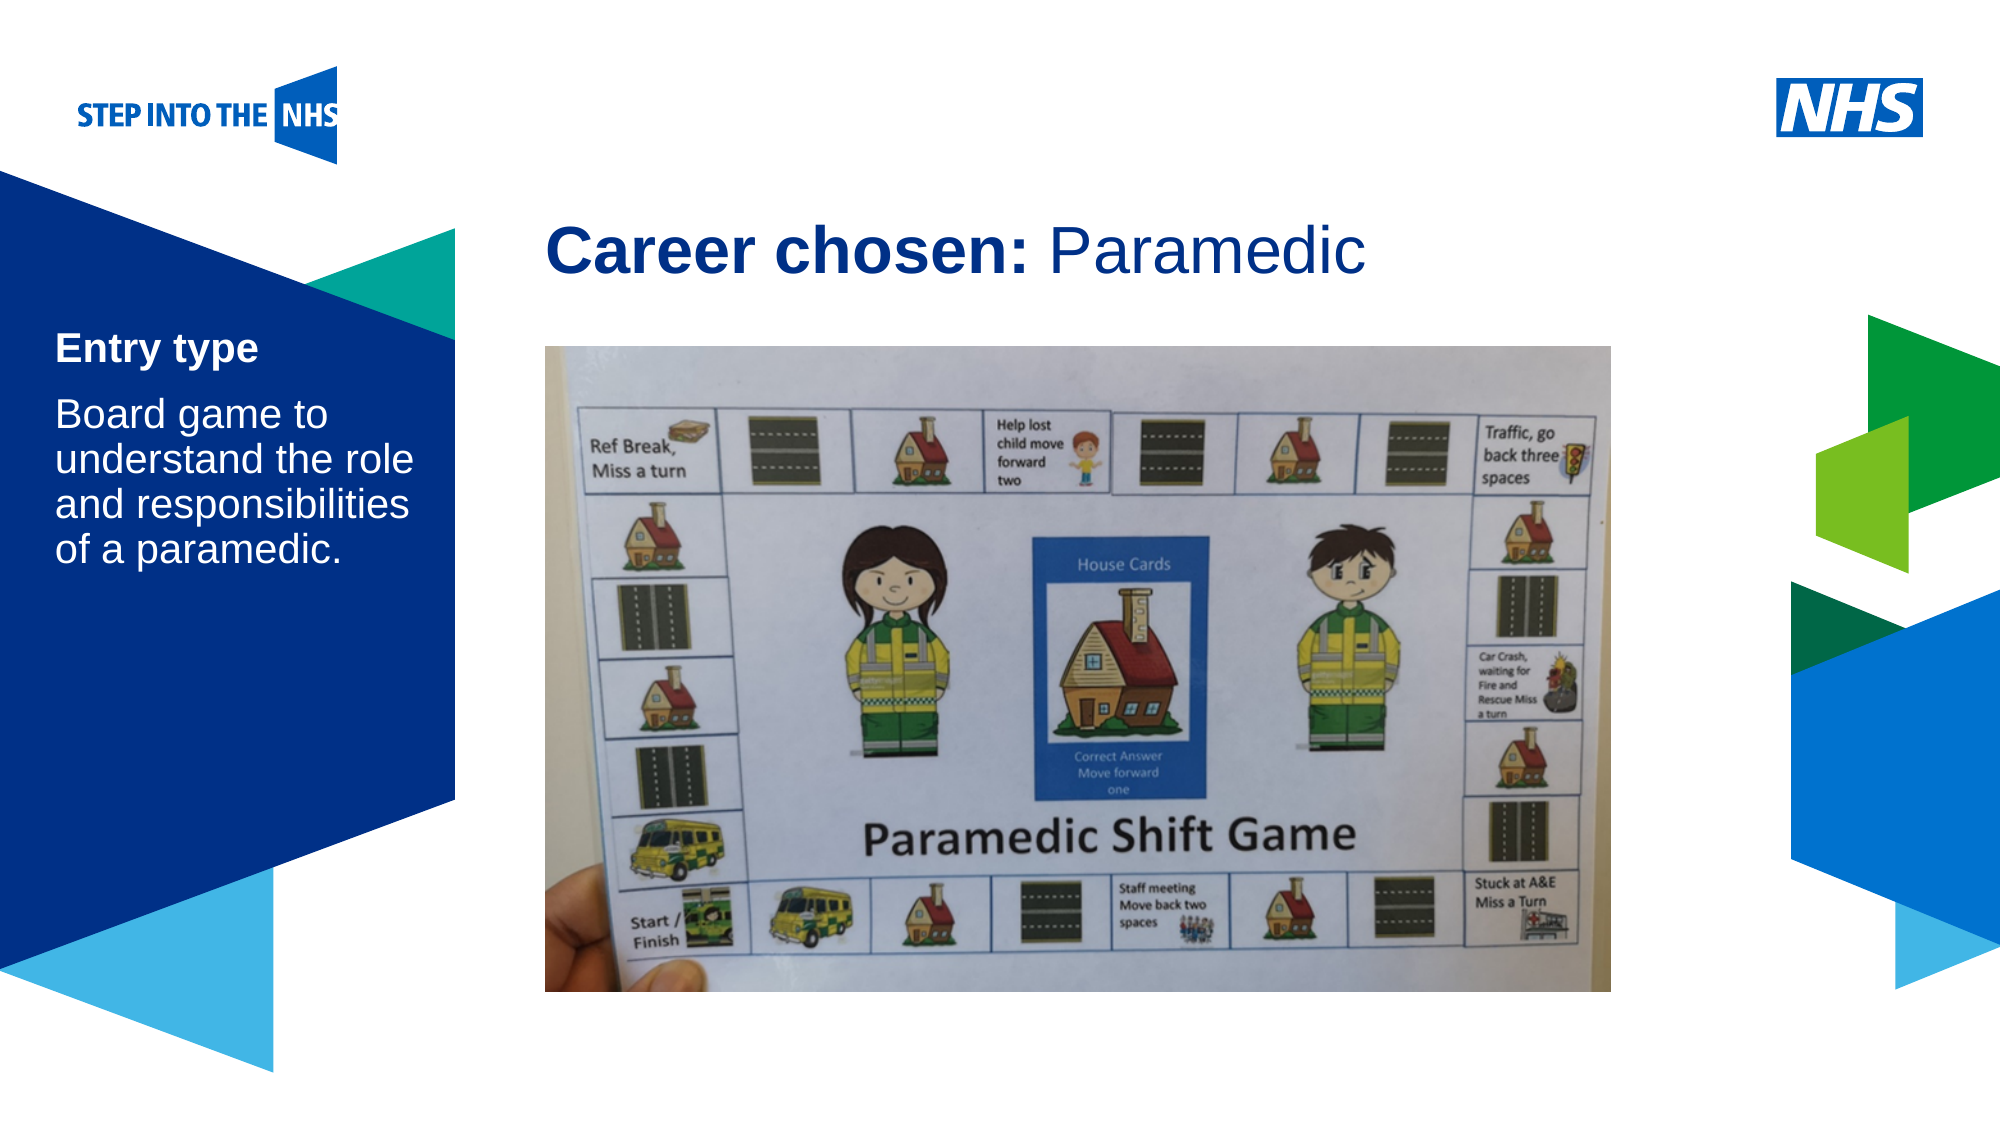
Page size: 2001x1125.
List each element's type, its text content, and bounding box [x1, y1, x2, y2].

title Career chosen: Paramedic [545, 216, 1767, 306]
text_box Entry type Board game to understand the role and responsibilities of a paramedic. [55, 326, 417, 793]
picture [545, 345, 1611, 992]
